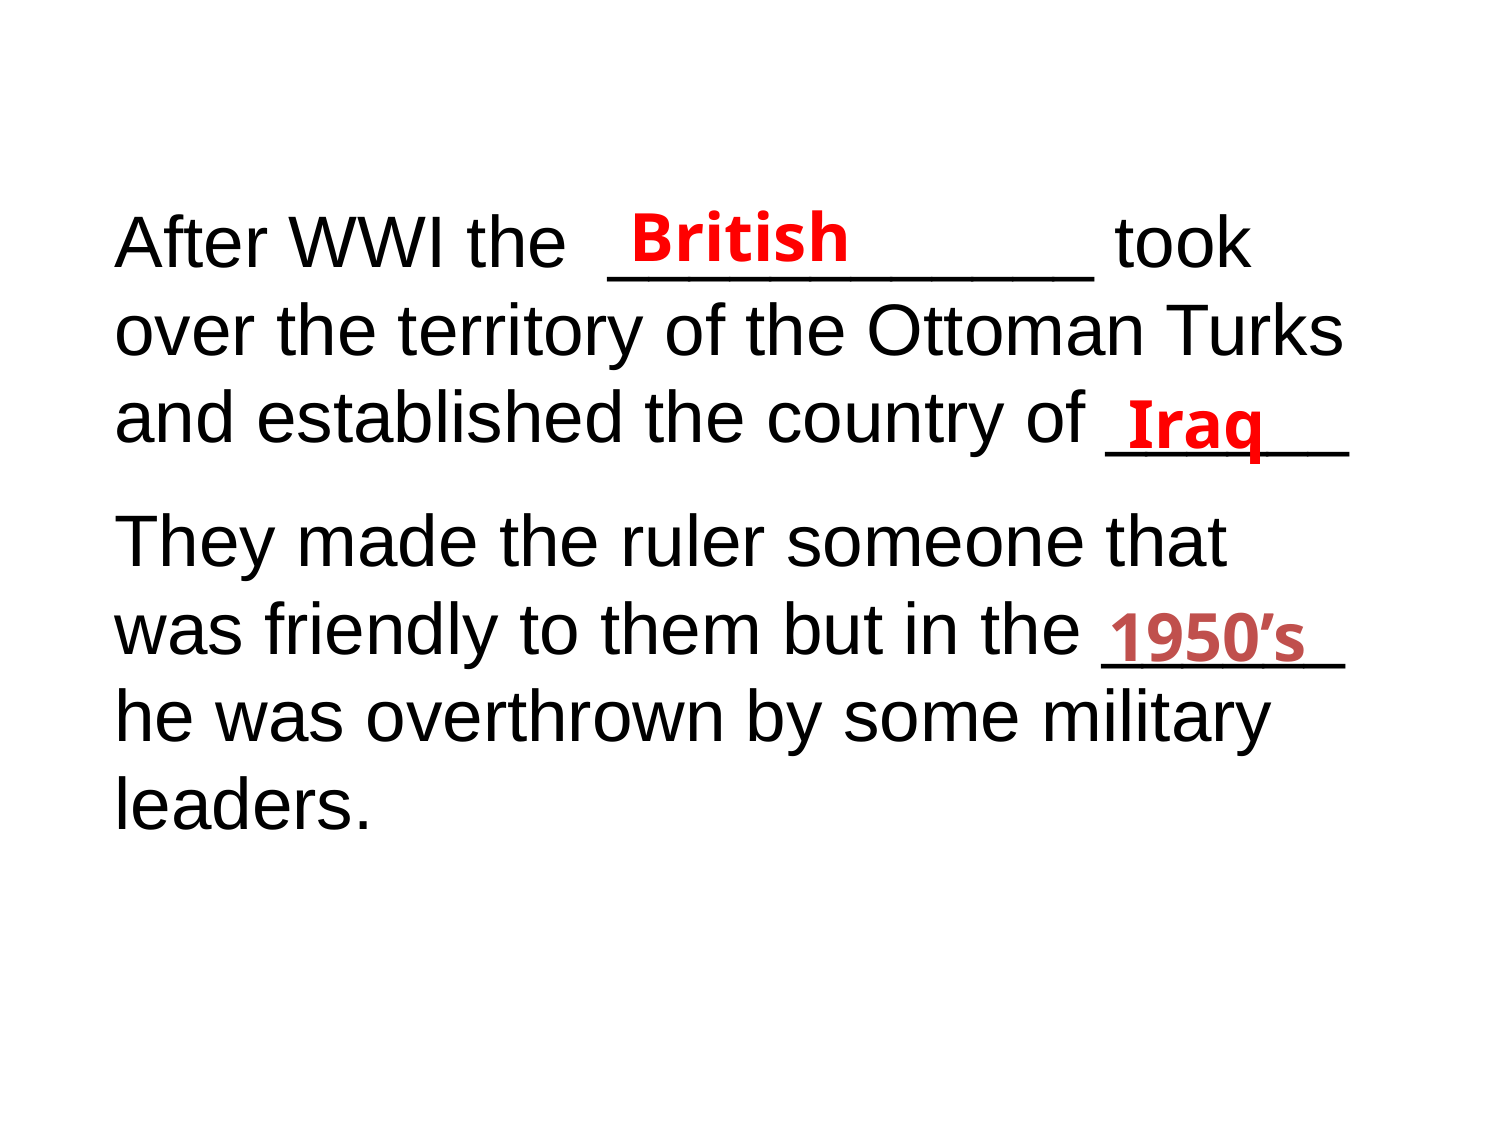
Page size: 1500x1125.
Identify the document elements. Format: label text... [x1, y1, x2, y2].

text_box Iraq [1113, 374, 1282, 470]
text_box 1950’s [1093, 587, 1322, 683]
text_box After WWI the ____________ took over the territory of the Ottoman Turks and established the country of ______ They made the ruler someone that was friendly to them but in the ______ he was overthrown by some military leaders. [99, 187, 1375, 852]
text_box British [614, 187, 884, 283]
